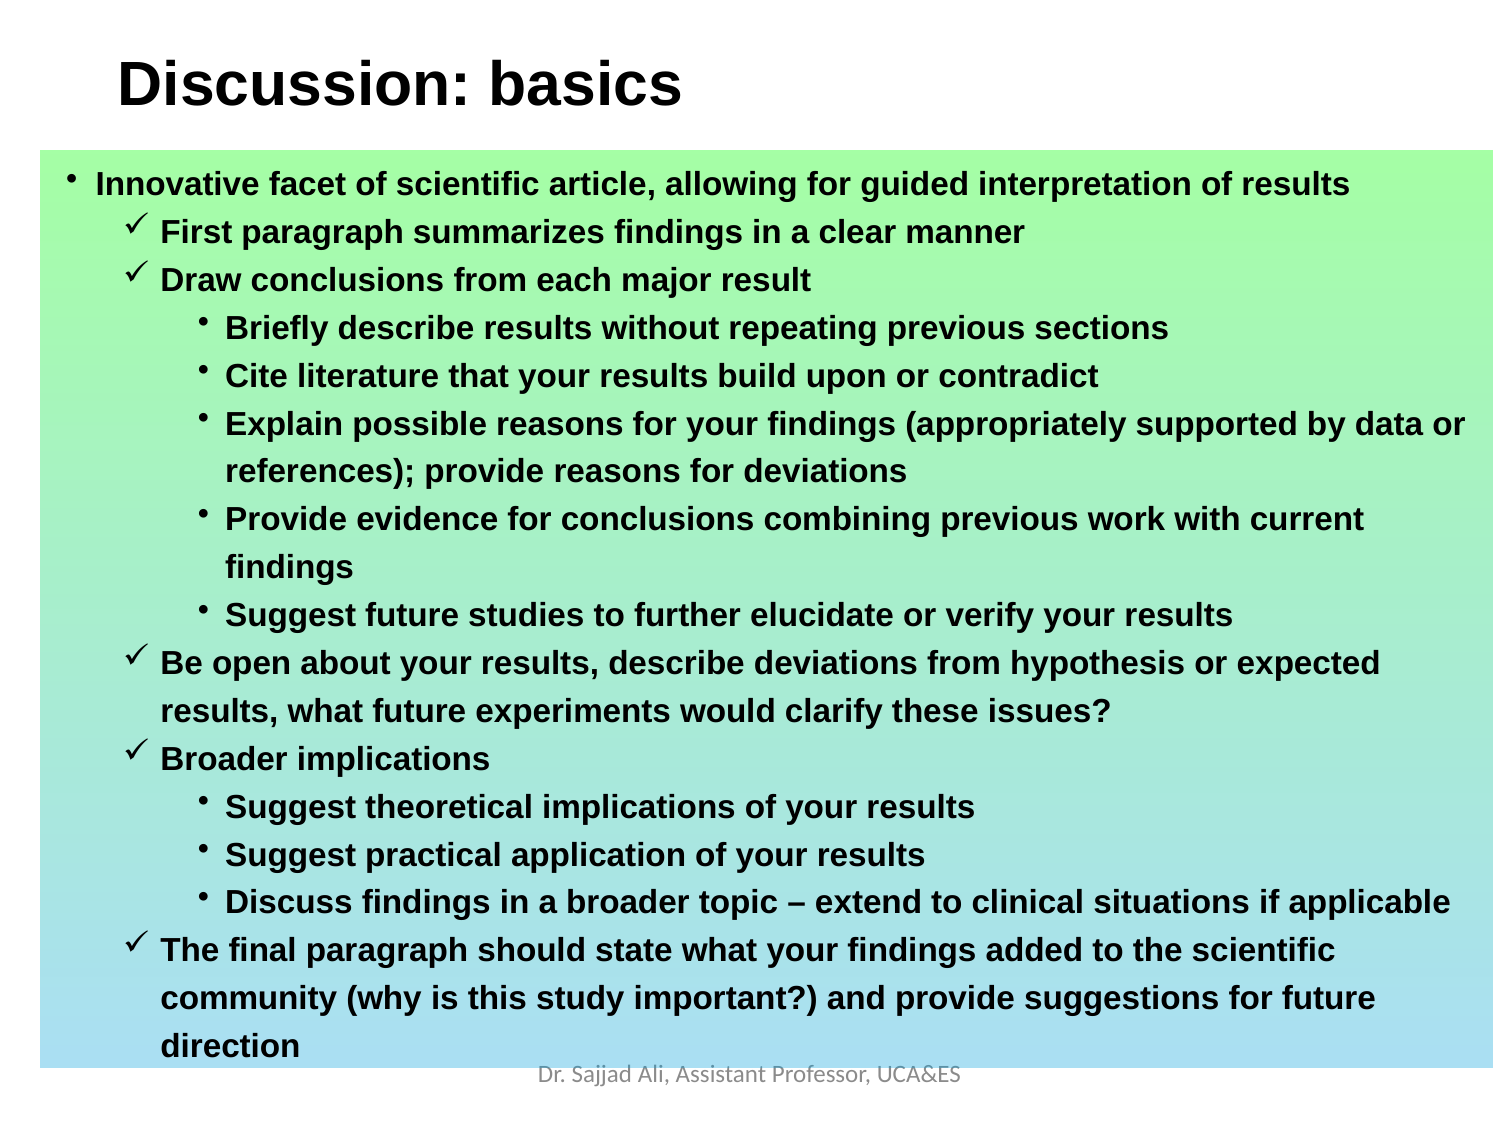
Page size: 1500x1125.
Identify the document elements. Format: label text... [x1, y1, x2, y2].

footer Dr. Sajjad Ali, Assistant Professor, UCA&ES [512, 1042, 988, 1103]
text_box Discussion: basics [117, 42, 1419, 118]
text_box Innovative facet of scientific article, allowing for guided interpretation of results First paragraph summarizes findings in a clear manner Draw conclusions from each major result Briefly describe results without repeating previous sections Cite literature that your results build upon or contradict Explain possible reasons for your findings (appropriately supported by data or references); provide reasons for deviations Provide evidence for conclusions combining previous work with current findings Suggest future studies to further elucidate or verify your results Be open about your results, describe deviations from hypothesis or expected results, what future experiments would clarify these issues? Broader implications Suggest theoretical implications of your results Suggest practical application of your results Discuss findings in a broader topic – extend to clinical situations if applicable The final paragraph should state what your findings added to the scientific community (why is this study important?) and provide suggestions for future direction [40, 150, 1493, 1068]
